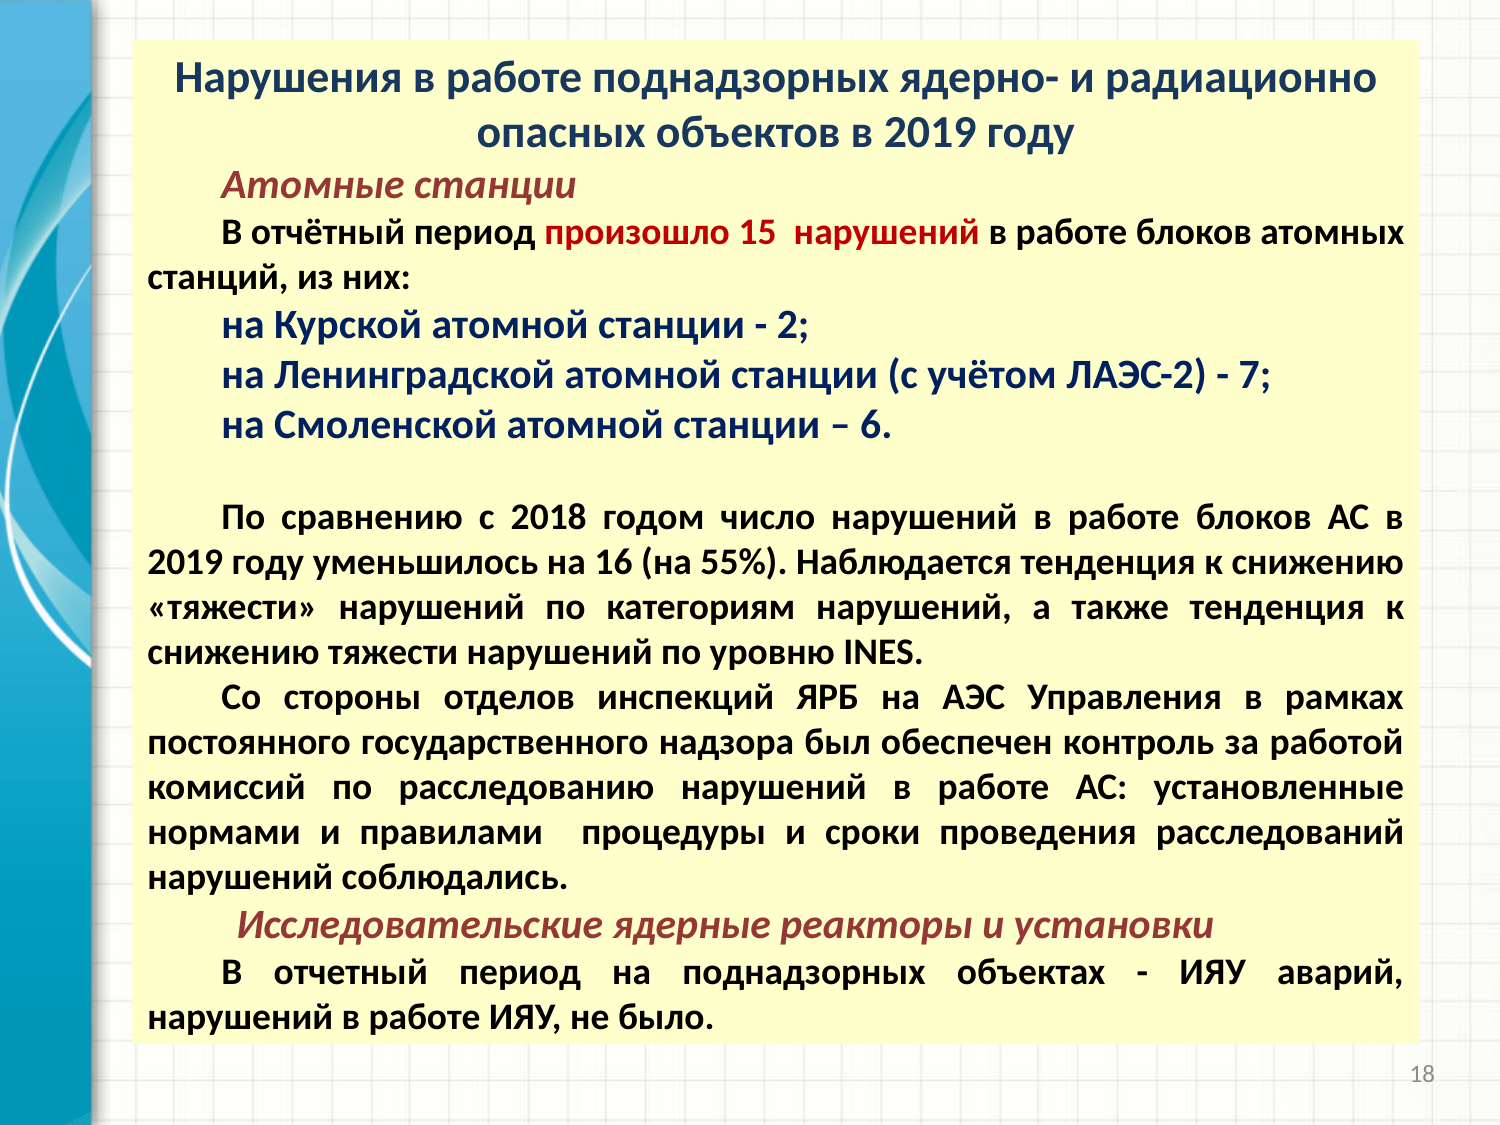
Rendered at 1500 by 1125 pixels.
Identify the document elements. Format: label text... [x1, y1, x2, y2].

picture [0, 0, 1500, 1125]
slide_number 18 [1100, 1042, 1450, 1103]
text_box Нарушения в работе поднадзорных ядерно- и радиационно опасных объектов в 2019 году Атомные станции В отчётный период произошло 15 нарушений в работе блоков атомных станций, из них: на Курской атомной станции - 2; на Ленинградской атомной станции (с учётом ЛАЭС-2) - 7; на Смоленской атомной станции – 6. По сравнению с 2018 годом число нарушений в работе блоков АС в 2019 году уменьшилось на 16 (на 55%). Наблюдается тенденция к снижению «тяжести» нарушений по категориям нарушений, а также тенденция к снижению тяжести нарушений по уровню INES. Со стороны отделов инспекций ЯРБ на АЭС Управления в рамках постоянного государственного надзора был обеспечен контроль за работой комиссий по расследованию нарушений в работе АС: установленные нормами и правилами процедуры и сроки проведения расследований нарушений соблюдались. Исследовательские ядерные реакторы и установки В отчетный период на поднадзорных объектах - ИЯУ аварий, нарушений в работе ИЯУ, не было. [132, 39, 1420, 1045]
